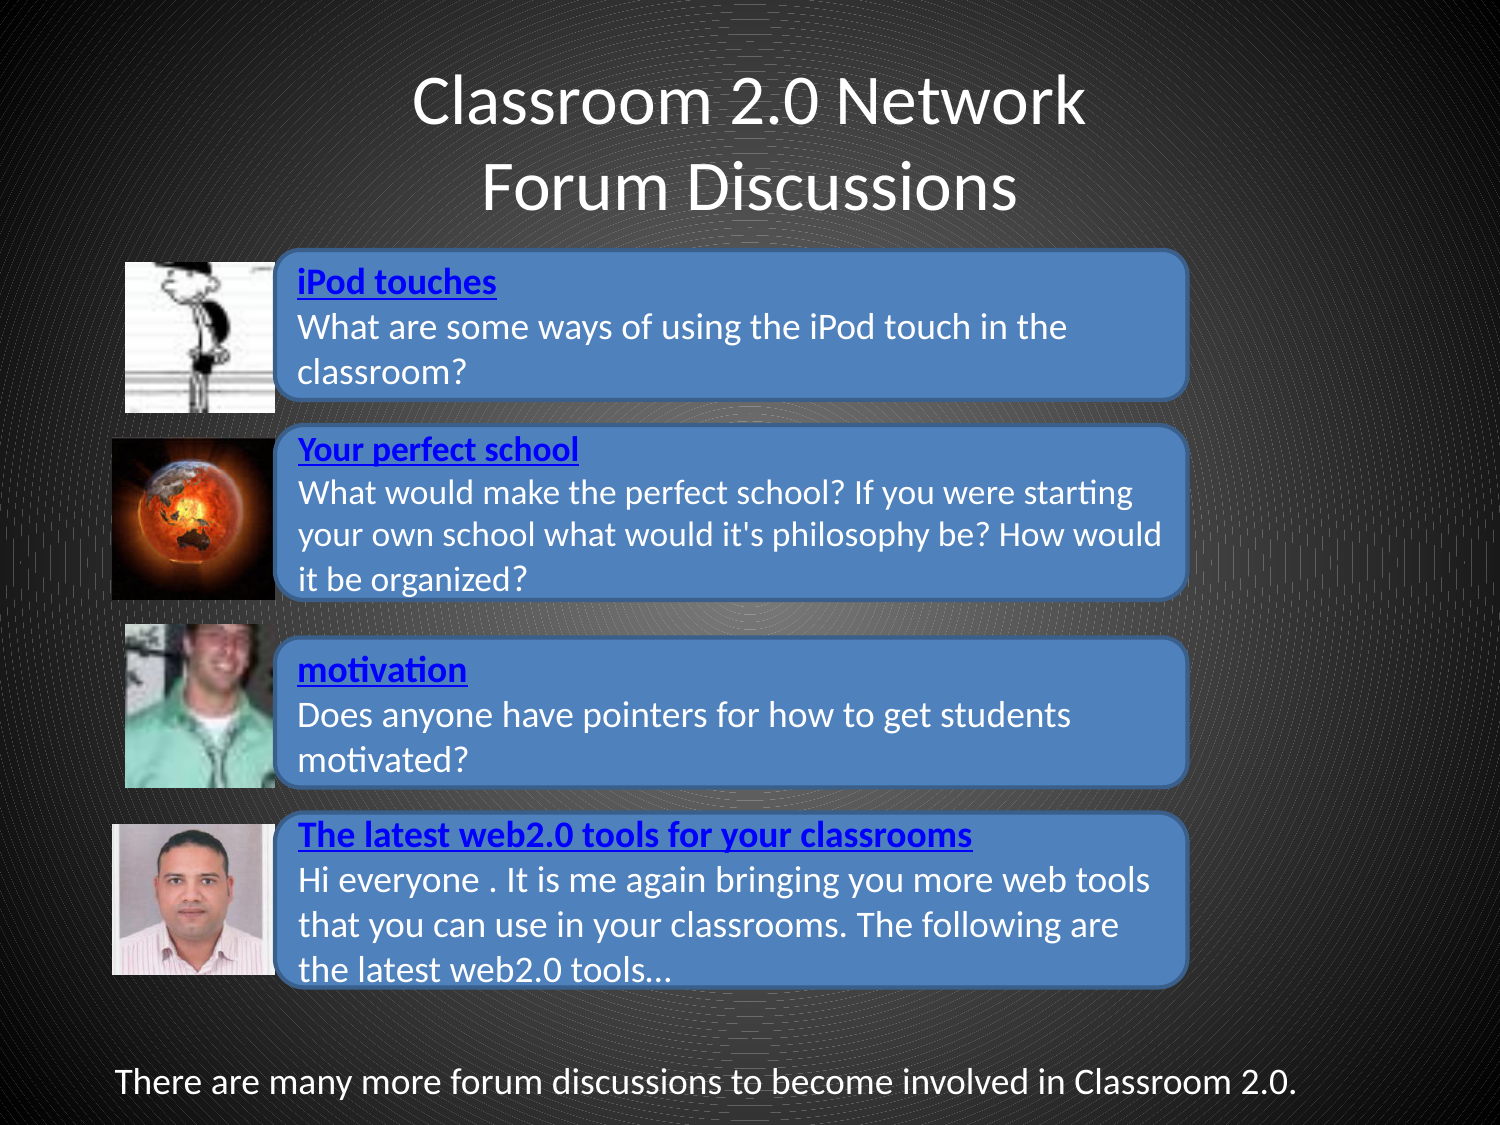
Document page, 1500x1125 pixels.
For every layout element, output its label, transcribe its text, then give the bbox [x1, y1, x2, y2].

picture [112, 824, 276, 976]
text_box iPod touches What are some ways of using the iPod touch in the classroom? [276, 247, 1190, 403]
text_box motivation Does anyone have pointers for how to get students motivated? [279, 635, 1190, 790]
picture [124, 624, 276, 788]
text_box There are many more forum discussions to become involved in Classroom 2.0. [99, 1049, 1466, 1110]
picture [124, 262, 276, 413]
text_box Your perfect school What would make the perfect school? If you were starting your own school what would it's philosophy be? How would it be organized? [277, 422, 1190, 603]
picture [112, 437, 276, 601]
title Classroom 2.0 Network Forum Discussions [75, 45, 1425, 233]
text_box The latest web2.0 tools for your classrooms Hi everyone . It is me again bringing you more web tools that you can use in your classrooms. The following are the latest web2.0 tools… [277, 810, 1190, 990]
